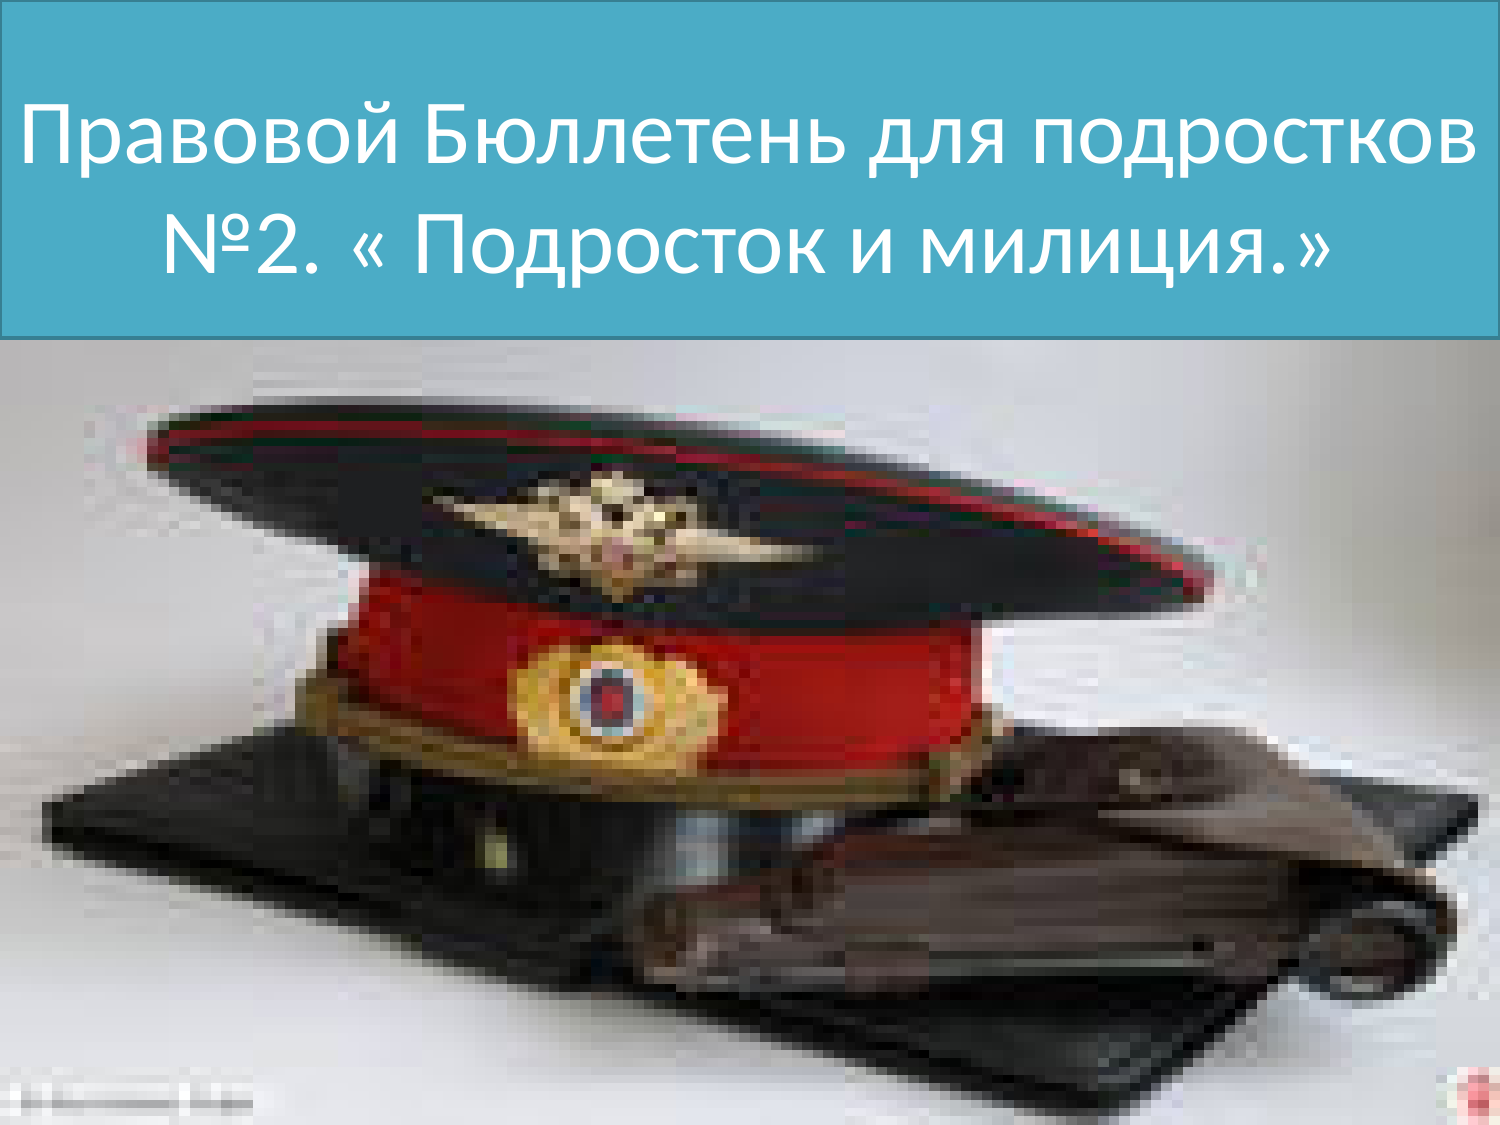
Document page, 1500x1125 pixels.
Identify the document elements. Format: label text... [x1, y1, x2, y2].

title Правовой Бюллетень для подростков №2. « Подросток и милиция.» [0, 0, 1500, 336]
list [0, 339, 1500, 1125]
